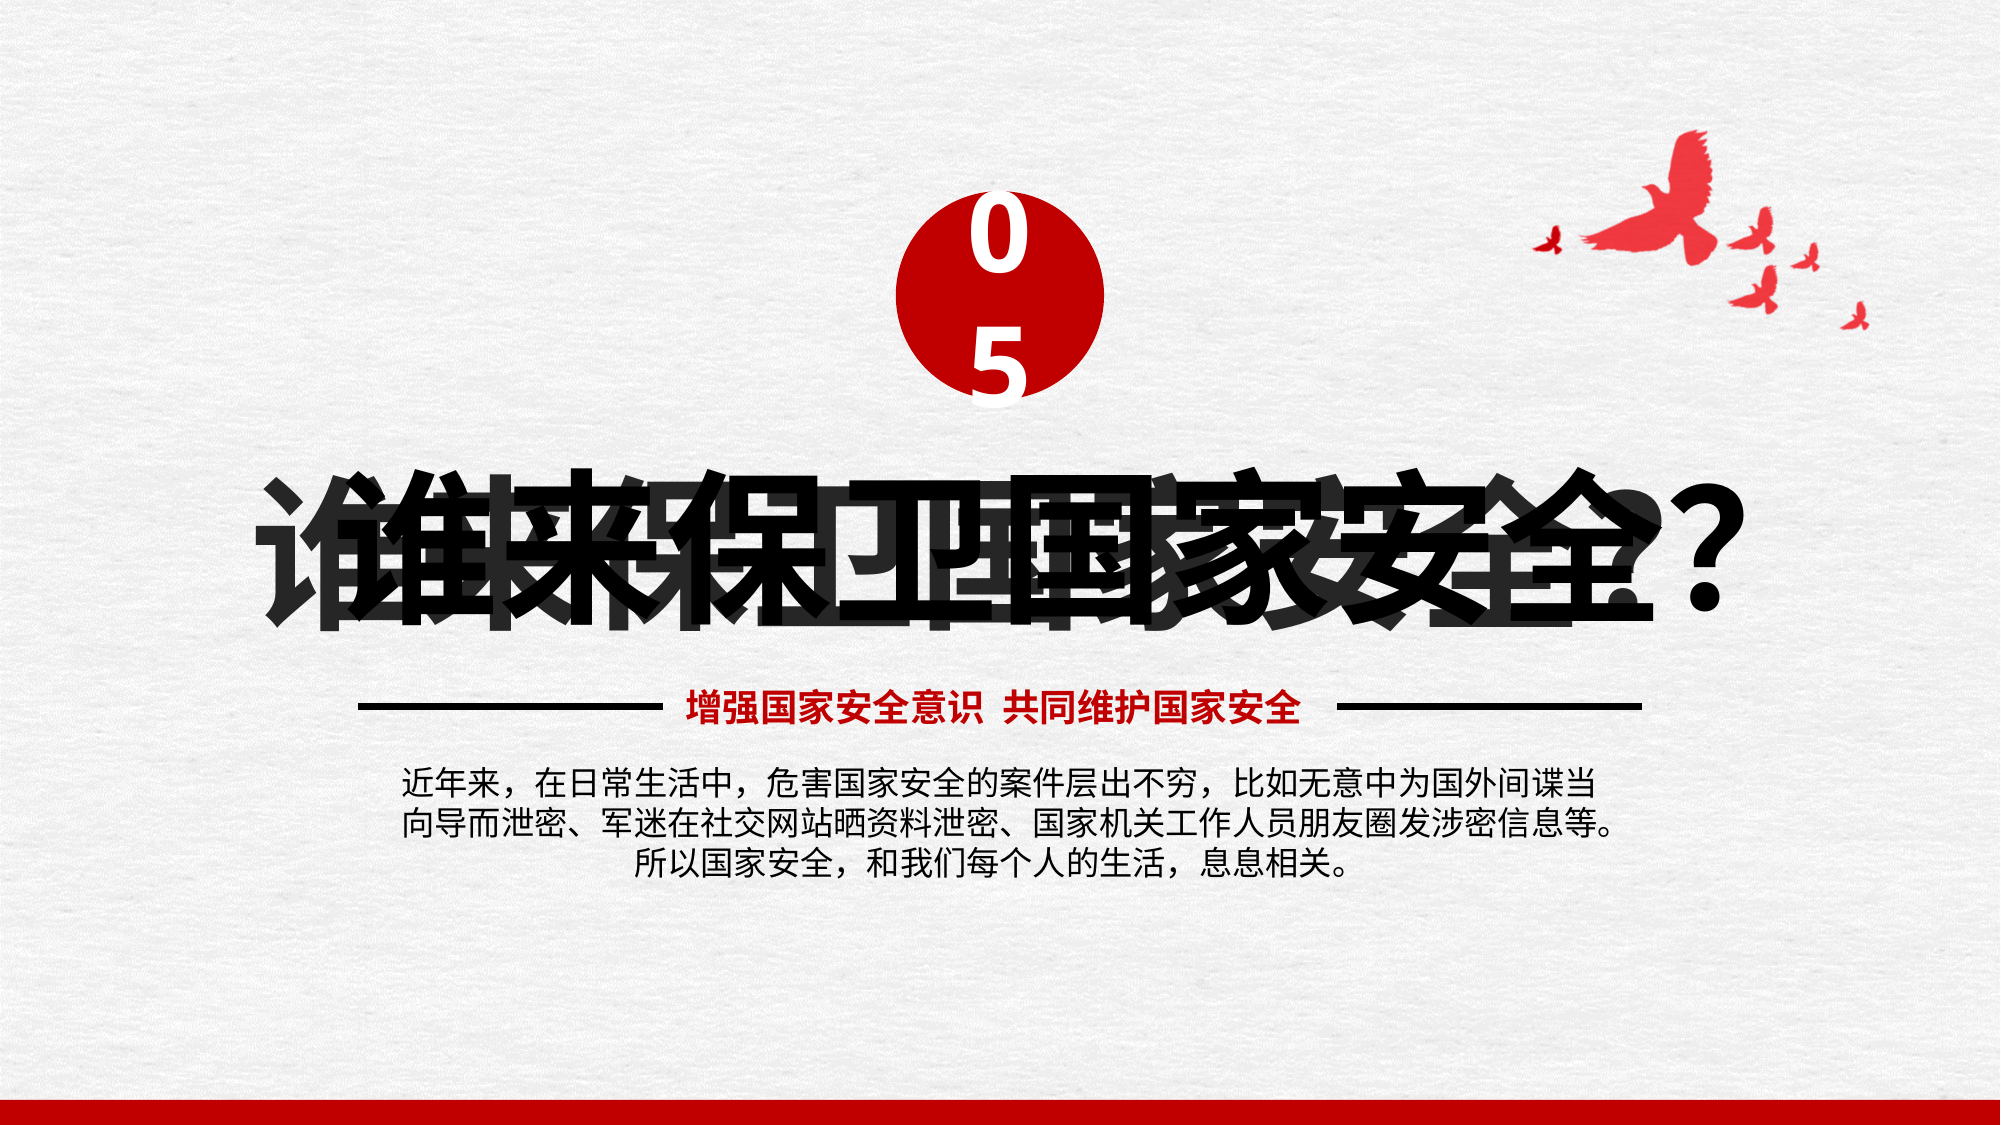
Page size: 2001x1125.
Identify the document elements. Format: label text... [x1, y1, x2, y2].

text_box 近年来，在日常生活中，危害国家安全的案件层出不穷，比如无意中为国外间谍当向导而泄密、军迷在社交网站晒资料泄密、国家机关工作人员朋友圈发涉密信息等。 所以国家安全，和我们每个人的生活，息息相关。 [378, 754, 1621, 890]
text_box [221, 435, 1781, 659]
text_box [358, 676, 1642, 737]
text_box 05 [894, 190, 1106, 401]
picture [0, 0, 2001, 1125]
text_box [0, 1099, 2000, 1125]
